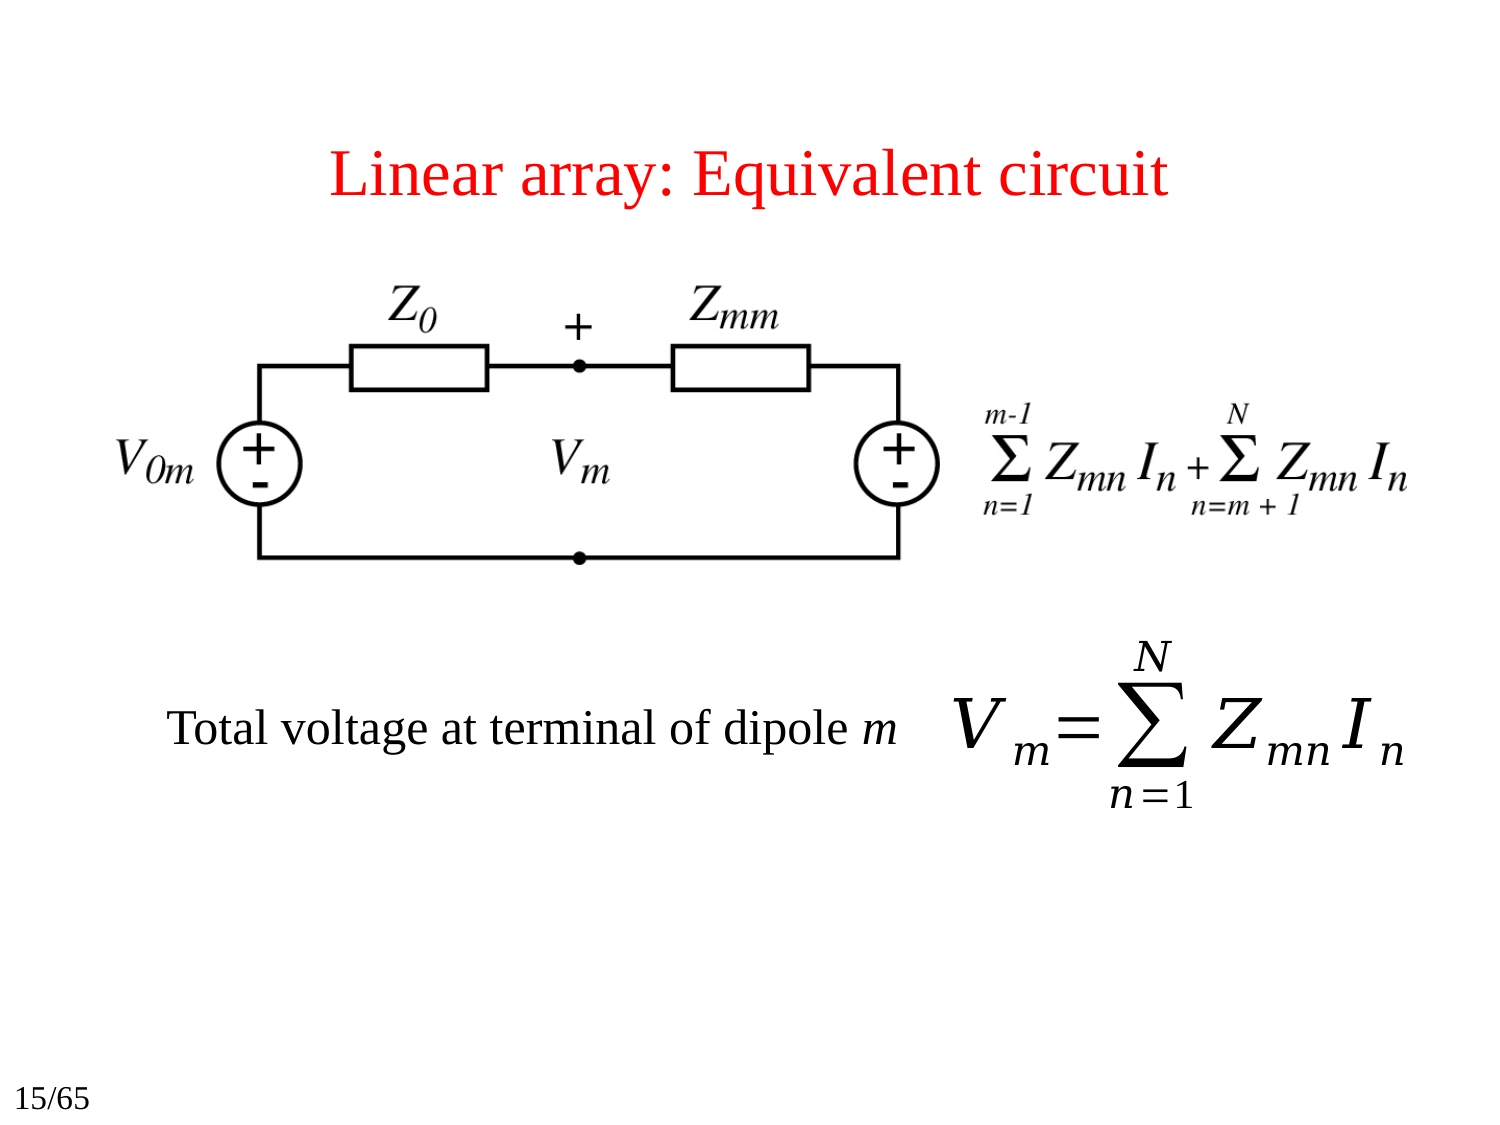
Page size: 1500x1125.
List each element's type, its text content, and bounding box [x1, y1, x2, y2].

picture [112, 274, 1407, 567]
text_box Total voltage at terminal of dipole m [151, 687, 913, 763]
title Linear array: Equivalent circuit [112, 99, 1388, 238]
